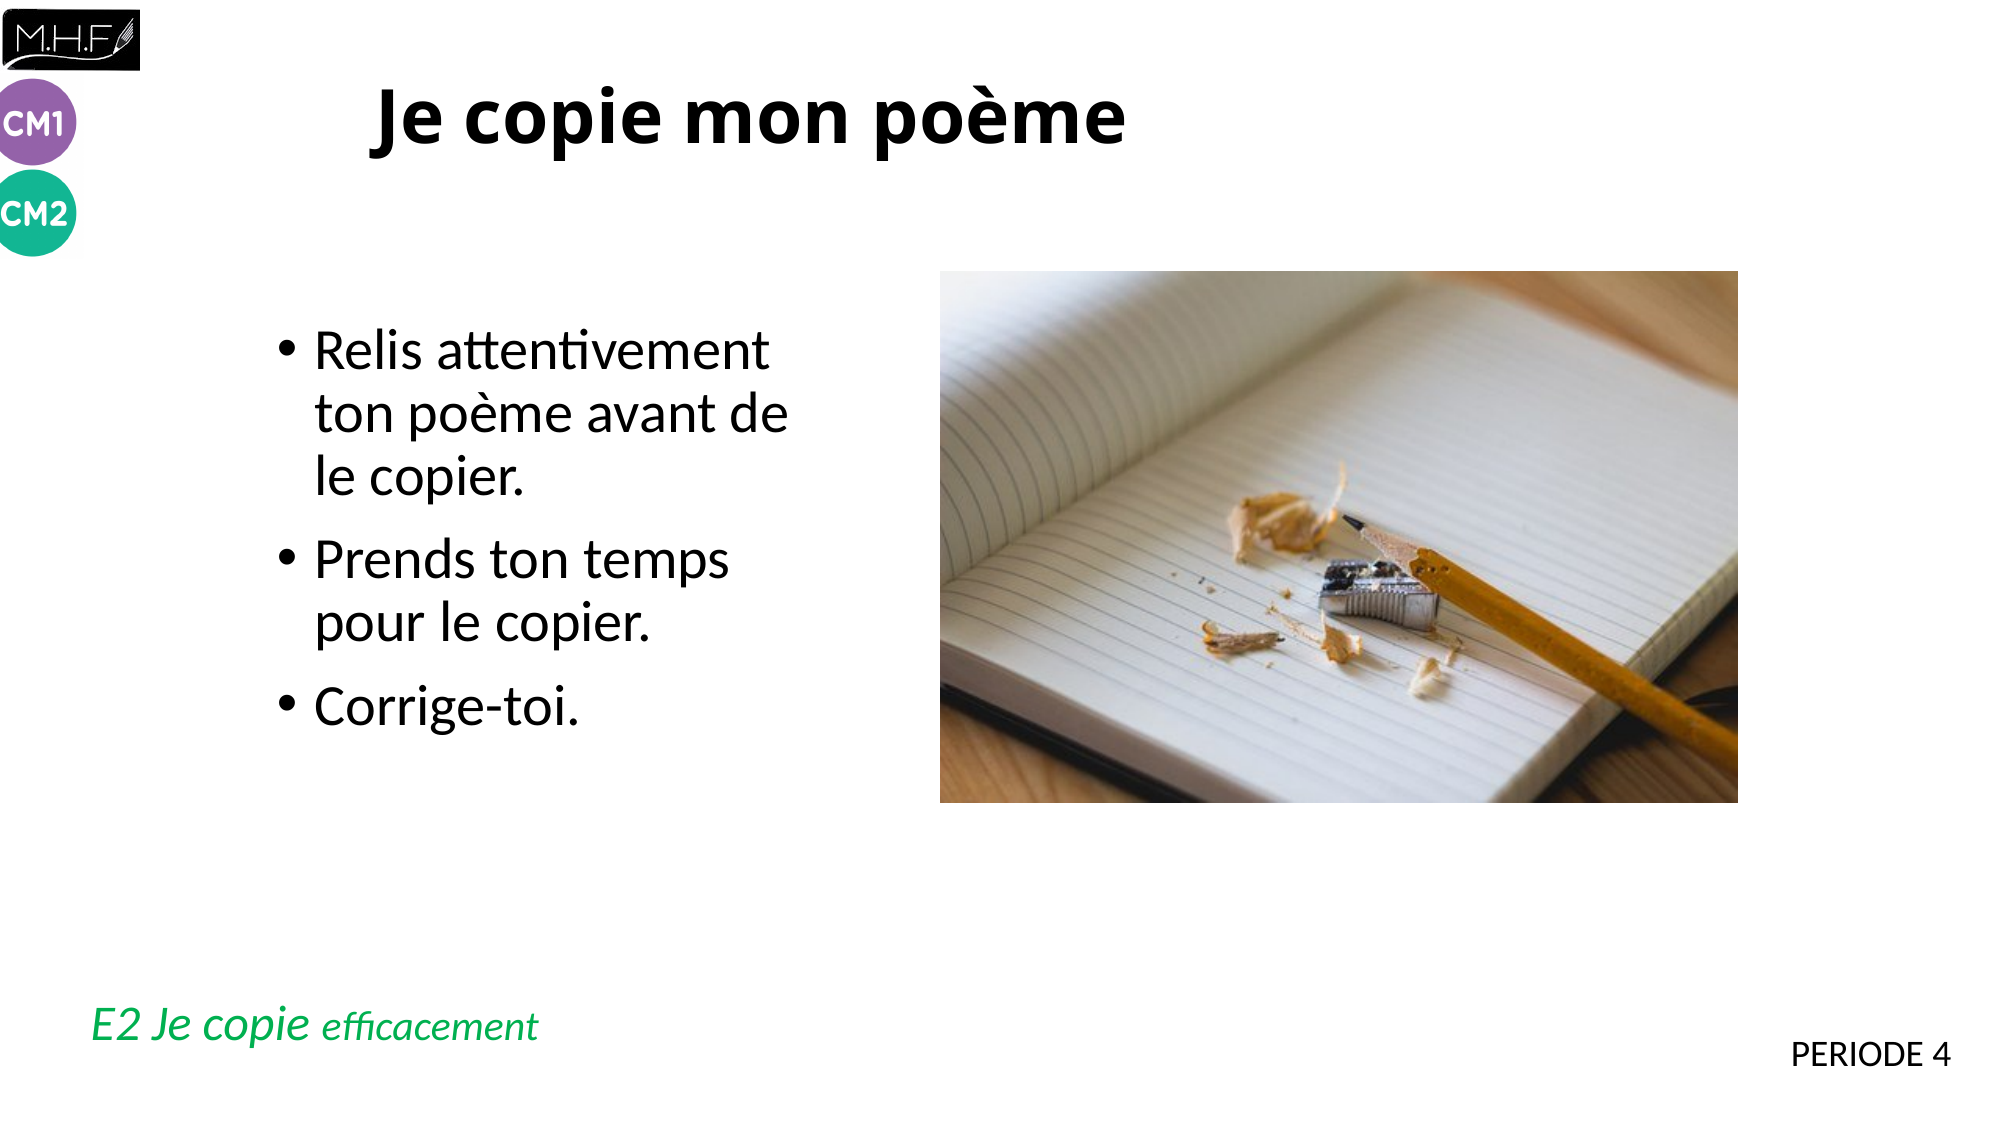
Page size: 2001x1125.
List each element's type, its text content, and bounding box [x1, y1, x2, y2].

text_box Relis attentivement ton poème avant de le copier. Prends ton temps pour le copier. Corrige-toi. [262, 311, 808, 913]
list E2 Je copie efficacement [75, 989, 1200, 1082]
title Je copie mon poème [360, 48, 1458, 190]
picture [940, 271, 1738, 803]
text_box PERIODE 4 [1362, 1021, 1967, 1082]
picture [0, 7, 140, 259]
